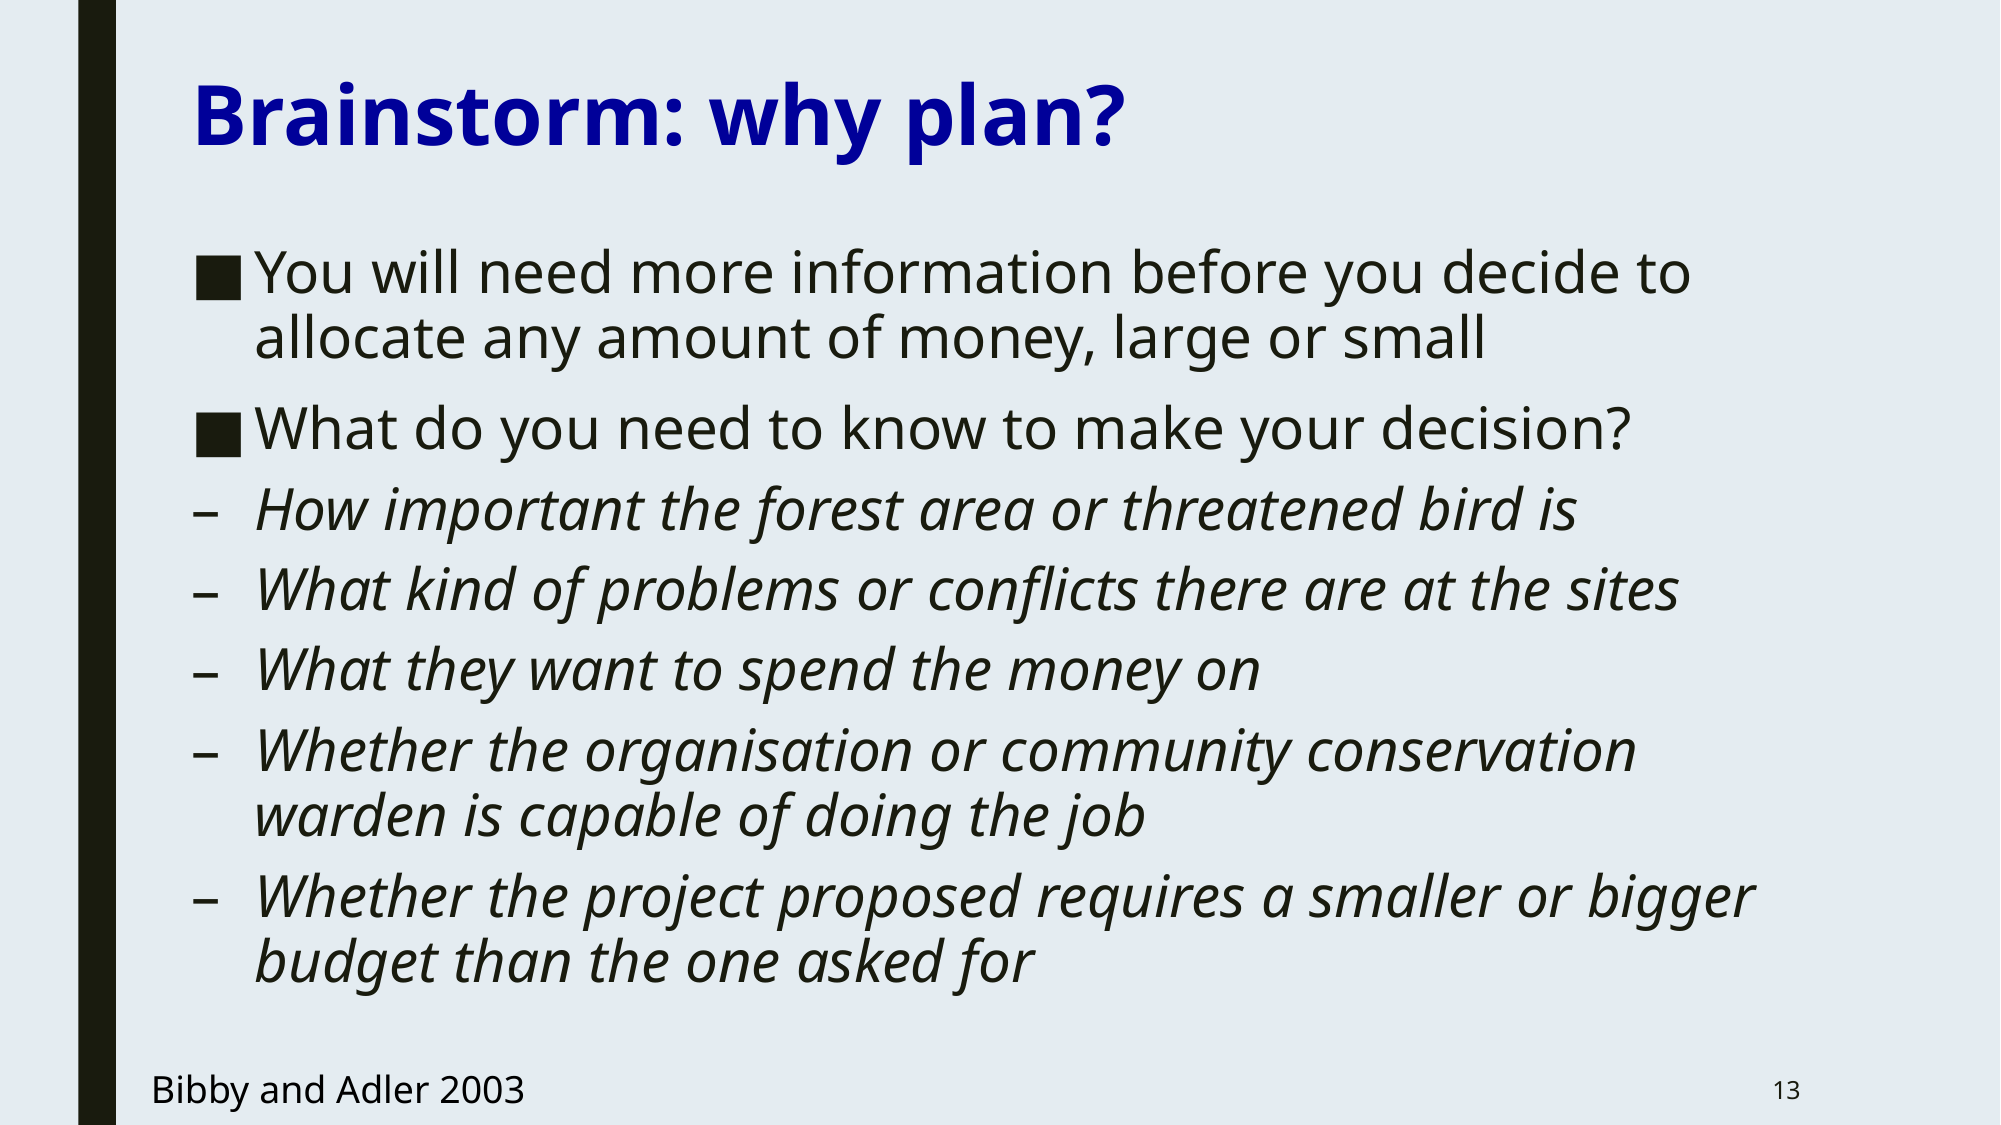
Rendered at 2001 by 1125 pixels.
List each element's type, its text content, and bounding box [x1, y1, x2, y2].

text_box Bibby and Adler 2003 [136, 1058, 1089, 1119]
text_box Brainstorm: why plan? [176, 67, 1839, 234]
slide_number 13 [1553, 1058, 1816, 1125]
text_box You will need more information before you decide to allocate any amount of money, large or small What do you need to know to make your decision? How important the forest area or threatened bird is What kind of problems or conflicts there are at the sites What they want to spend the money on Whether the organisation or community conservation warden is capable of doing the job Whether the project proposed requires a smaller or bigger budget than the one asked for [176, 234, 1839, 1031]
